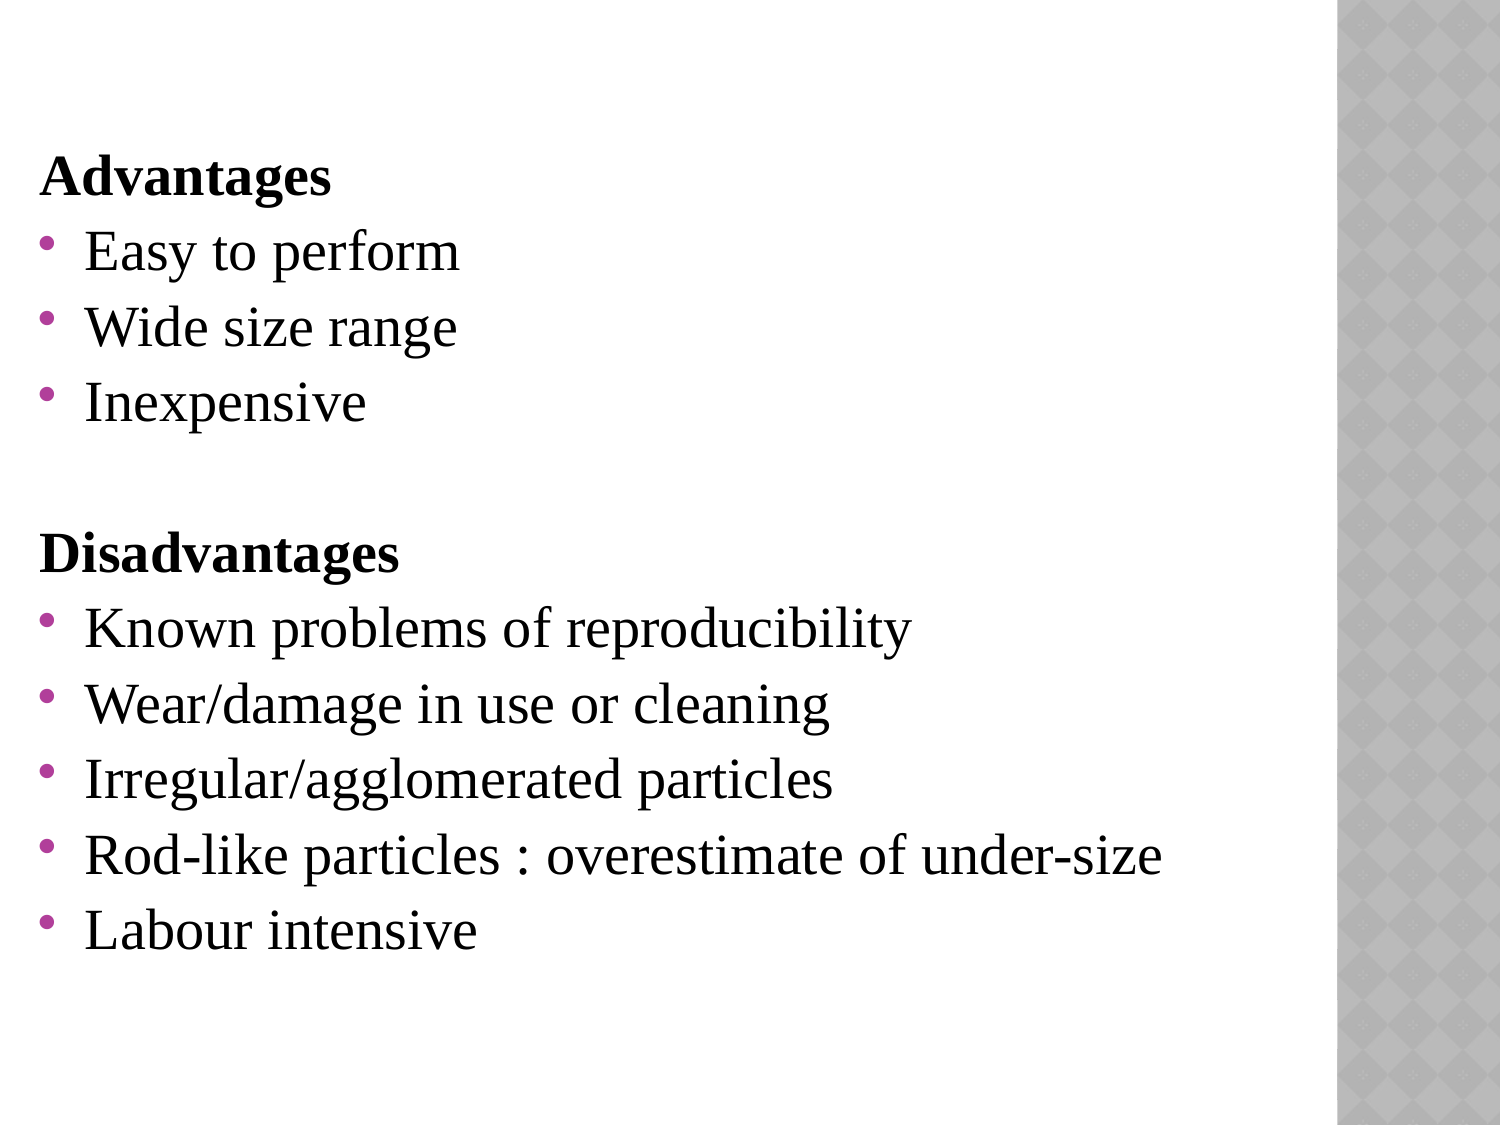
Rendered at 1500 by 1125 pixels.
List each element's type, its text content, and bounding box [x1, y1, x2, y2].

text_box Advantages Easy to perform Wide size range Inexpensive Disadvantages Known problems of reproducibility Wear/damage in use or cleaning Irregular/agglomerated particles Rod-like particles : overestimate of under-size Labour intensive [24, 137, 1427, 880]
